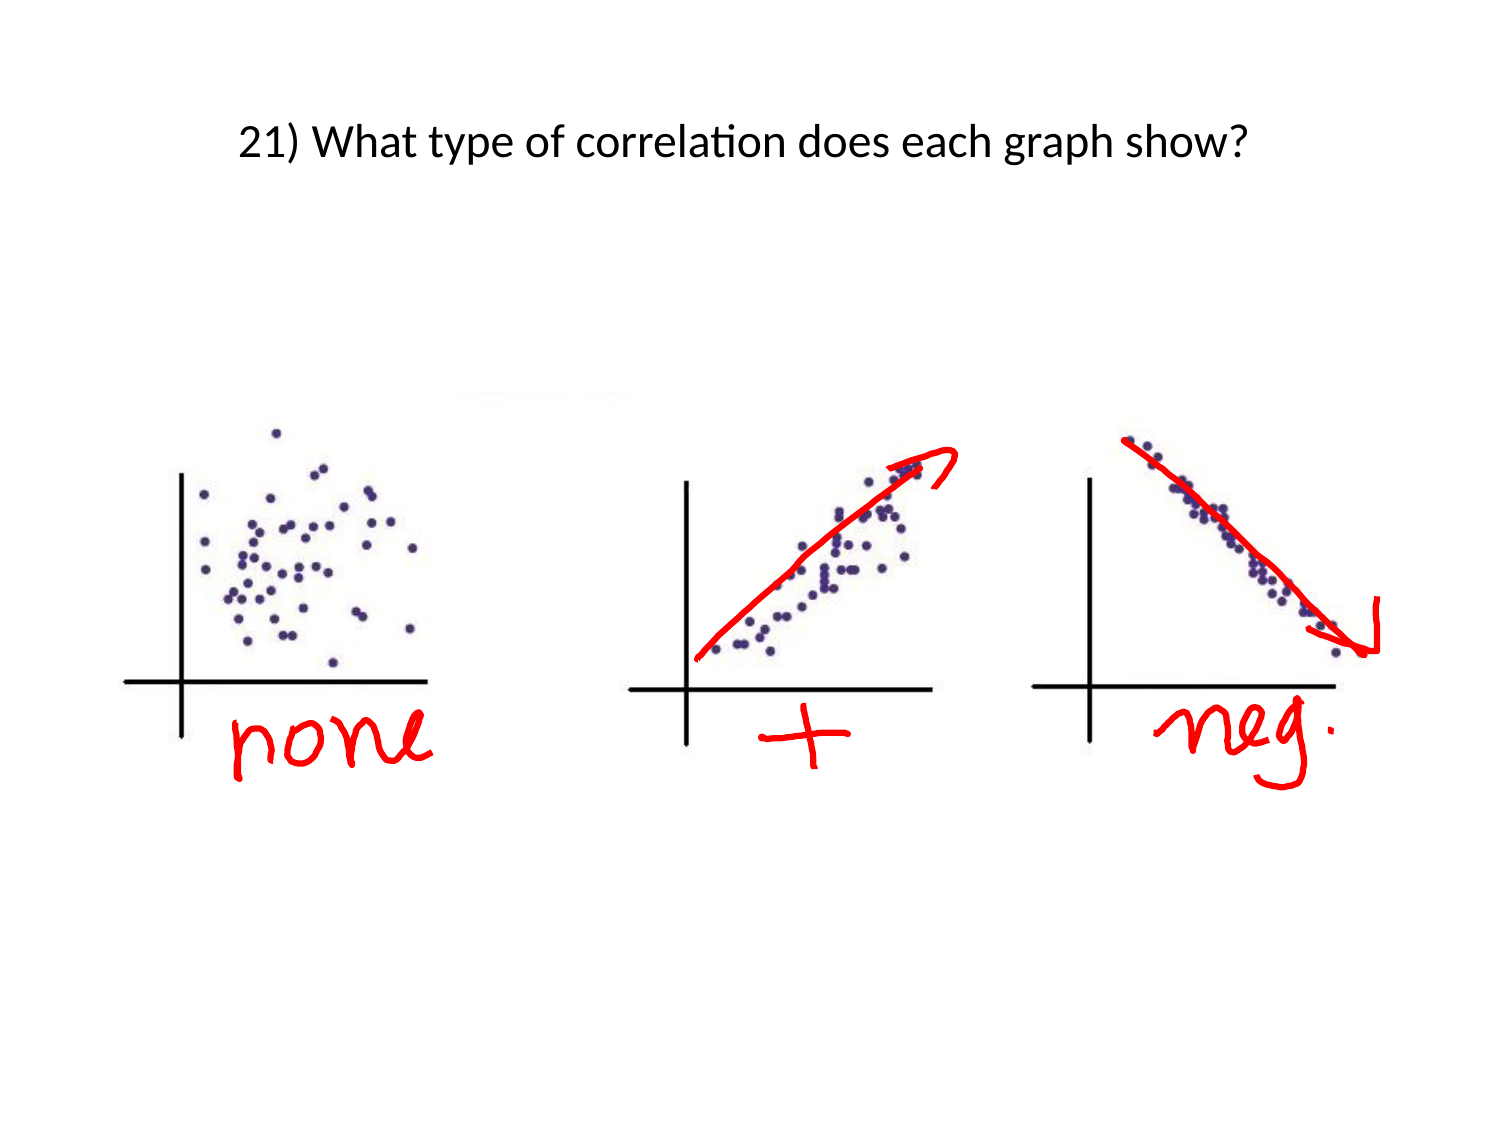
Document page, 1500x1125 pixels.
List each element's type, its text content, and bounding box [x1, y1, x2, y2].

text_box [1255, 767, 1305, 788]
title 21) What type of correlation does each graph show? [75, 45, 1425, 233]
text_box [235, 767, 241, 780]
picture [105, 366, 1394, 759]
